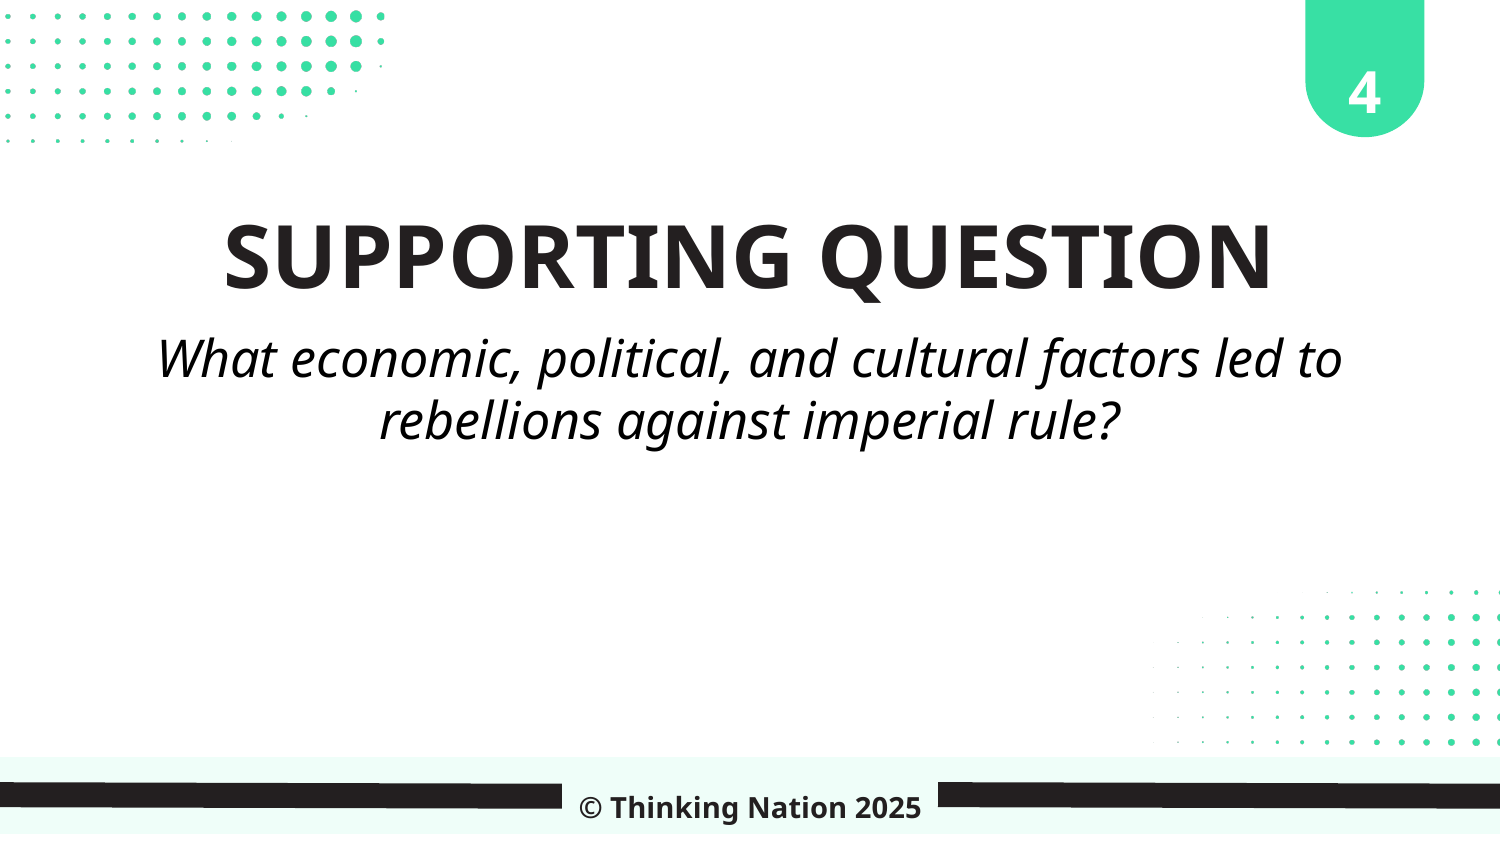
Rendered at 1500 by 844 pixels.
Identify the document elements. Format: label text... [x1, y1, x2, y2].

text_box What economic, political, and cultural factors led to rebellions against imperial rule? [146, 324, 1353, 451]
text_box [0, 756, 1500, 835]
text_box SUPPORTING QUESTION [209, 159, 1291, 307]
text_box [1128, 590, 1500, 755]
text_box [0, 0, 385, 144]
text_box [1300, 0, 1430, 138]
